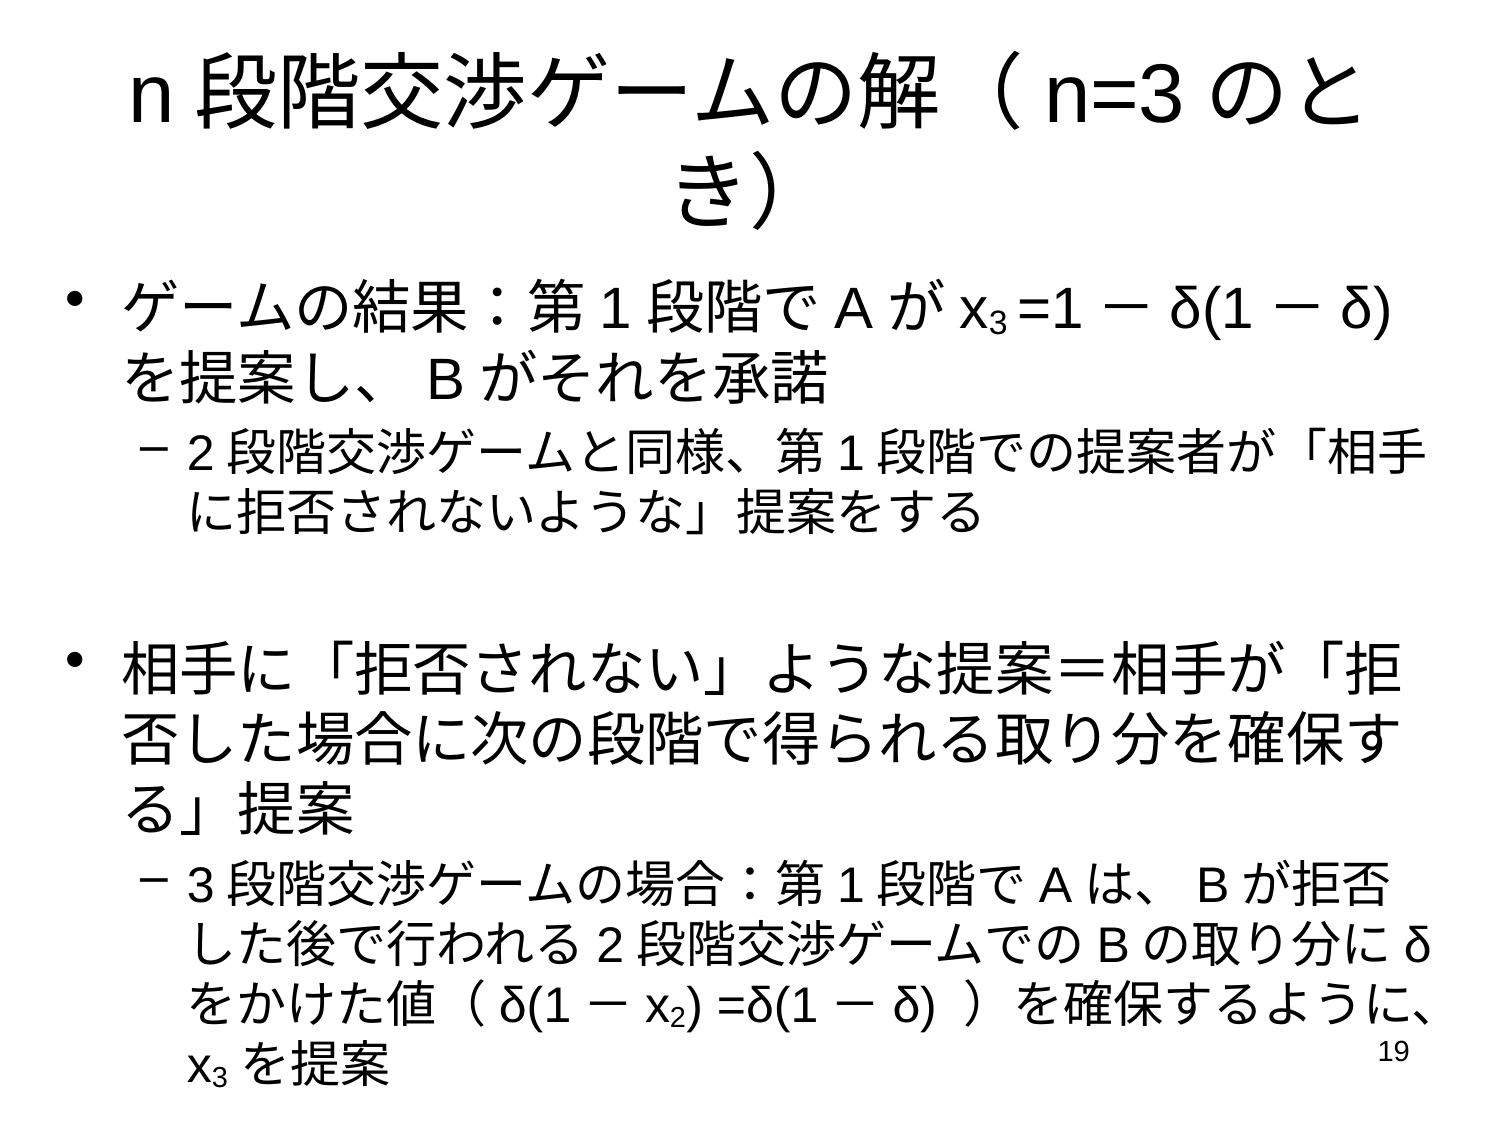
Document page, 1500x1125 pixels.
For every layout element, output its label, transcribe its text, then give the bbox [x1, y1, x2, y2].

title n段階交渉ゲームの解（n=3のとき） [75, 45, 1425, 233]
slide_number 19 [1074, 1024, 1426, 1103]
list ゲームの結果：第1段階でAがx3 =1－δ(1－δ) を提案し、Bがそれを承諾 2段階交渉ゲームと同様、第1段階での提案者が「相手に拒否されないような」提案をする 相手に「拒否されない」ような提案＝相手が「拒否した場合に次の段階で得られる取り分を確保する」提案 3段階交渉ゲームの場合：第1段階でAは、Bが拒否した後で行われる2段階交渉ゲームでのBの取り分にδをかけた値（δ(1－x2) =δ(1－δ) ）を確保するように、x3を提案 [50, 262, 1450, 1013]
